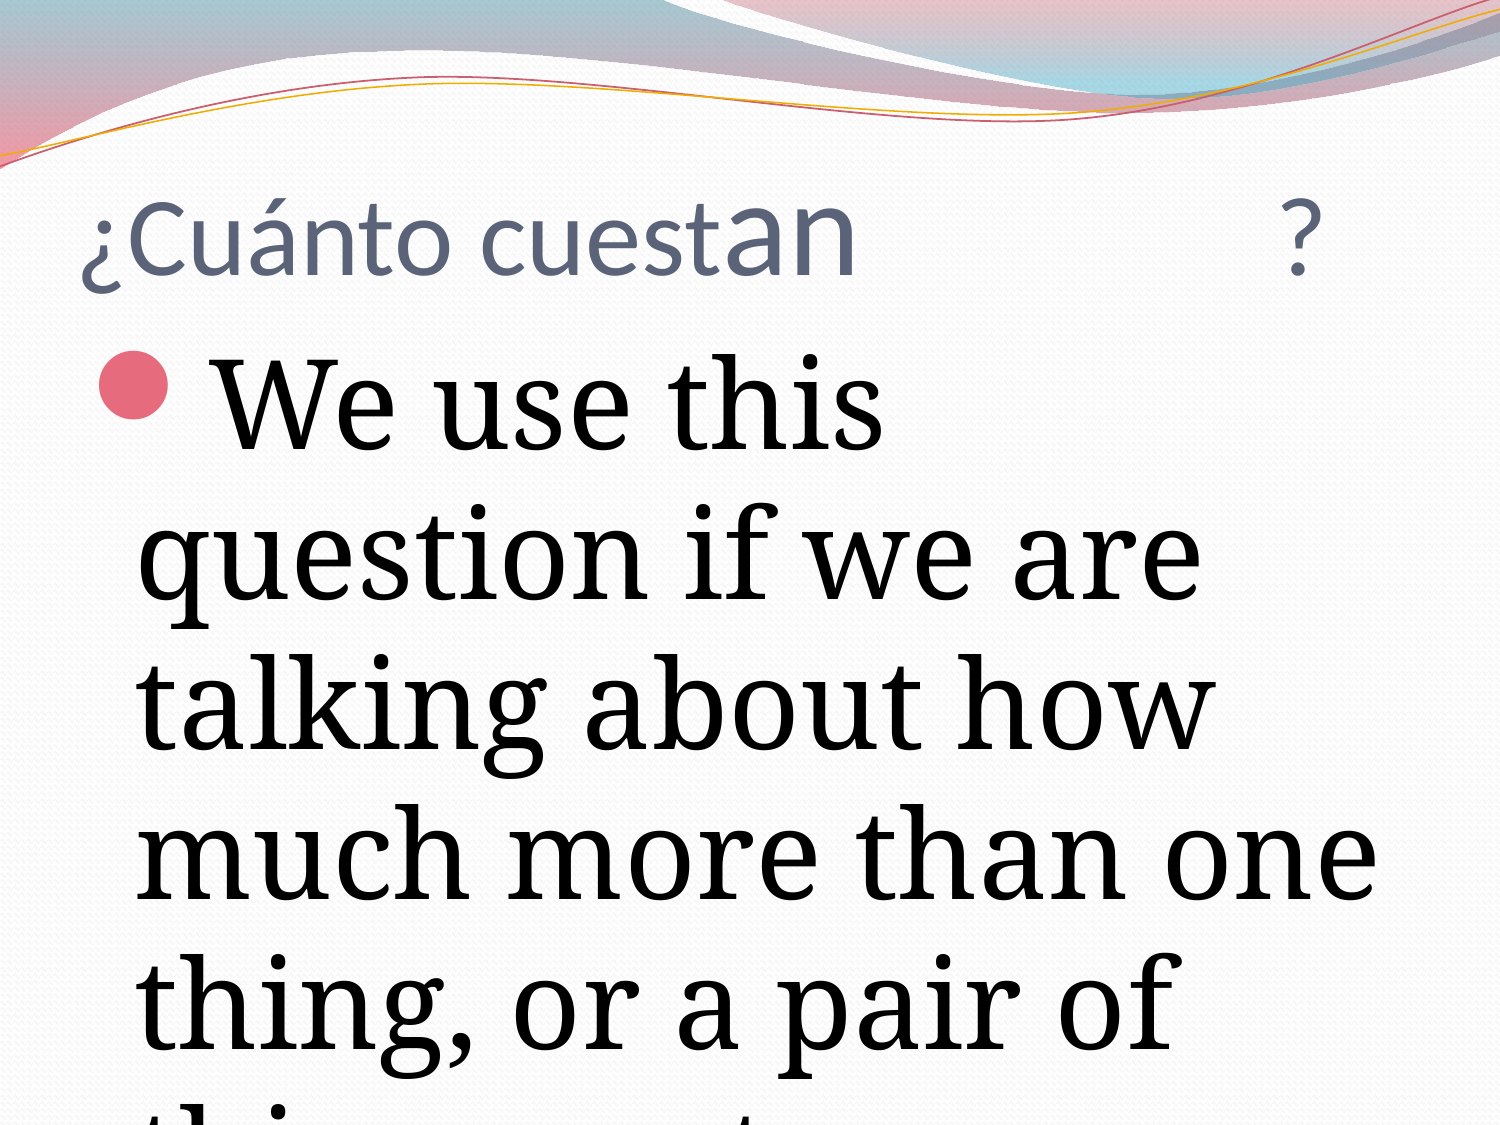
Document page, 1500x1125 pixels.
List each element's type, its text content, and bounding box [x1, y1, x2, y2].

title ¿Cuánto cuestan ? [75, 115, 1425, 303]
list We use this question if we are talking about how much more than one thing, or a pair of things cost. [75, 317, 1425, 1038]
